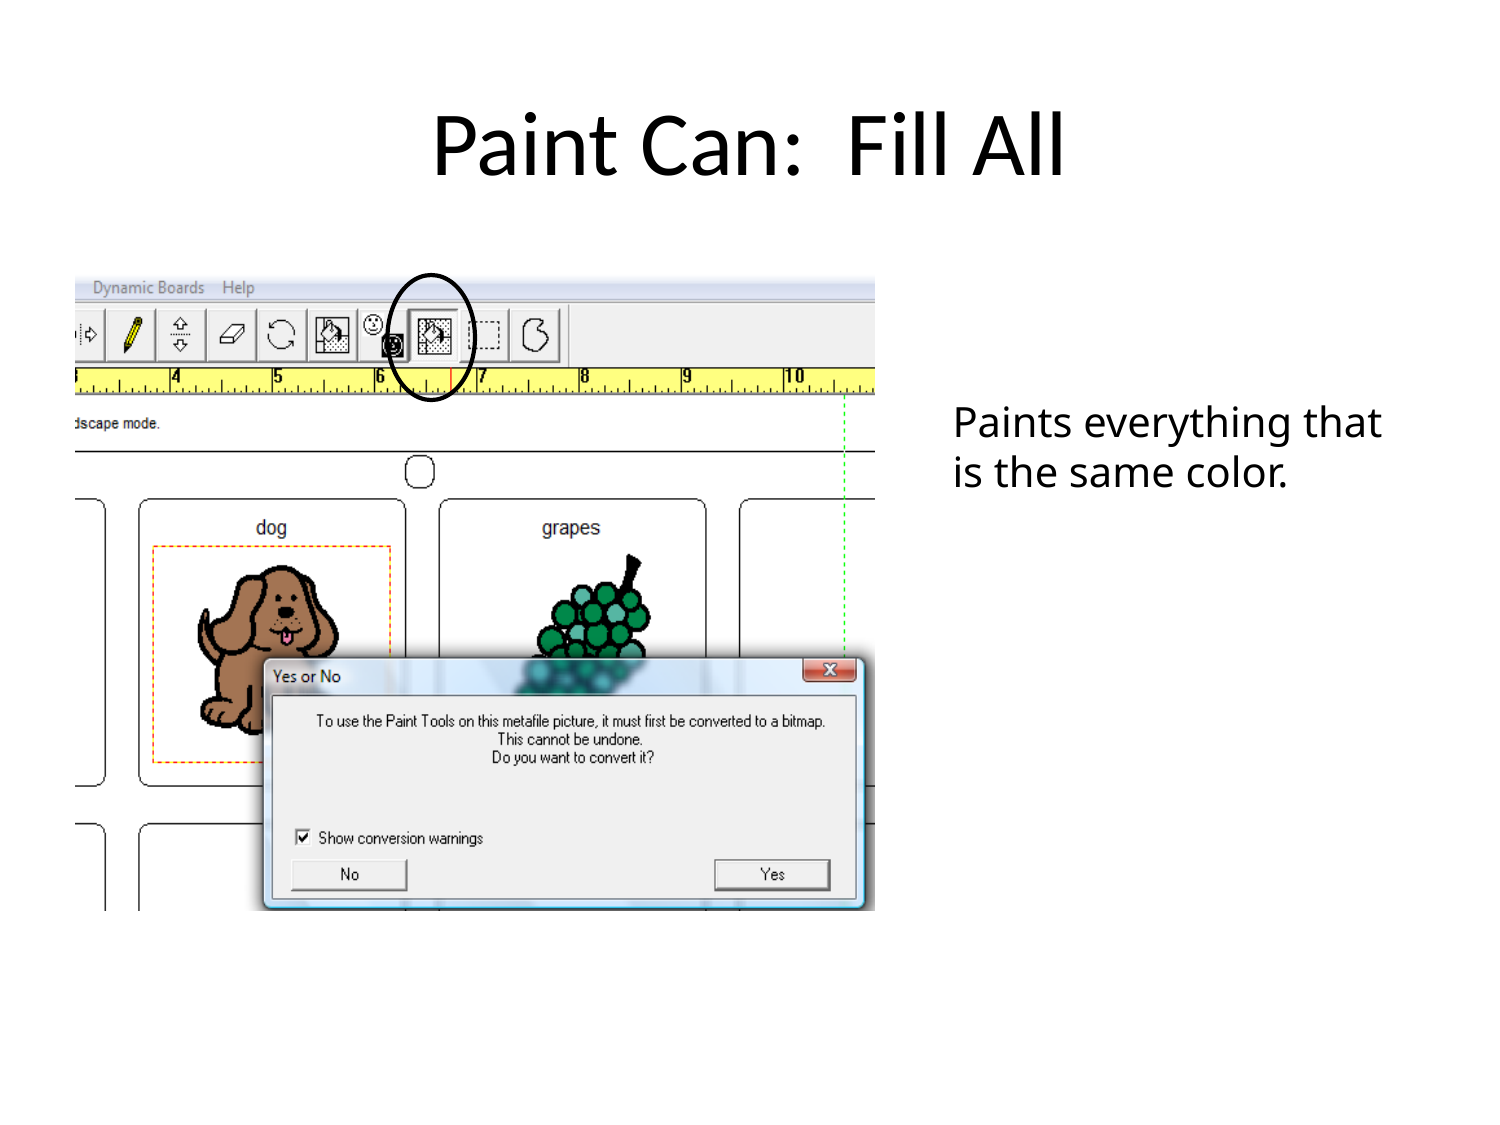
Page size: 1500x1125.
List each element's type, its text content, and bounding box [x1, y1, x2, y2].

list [74, 274, 876, 911]
title Paint Can: Fill All [75, 45, 1425, 233]
text_box Paints everything that is the same color. [937, 388, 1413, 503]
